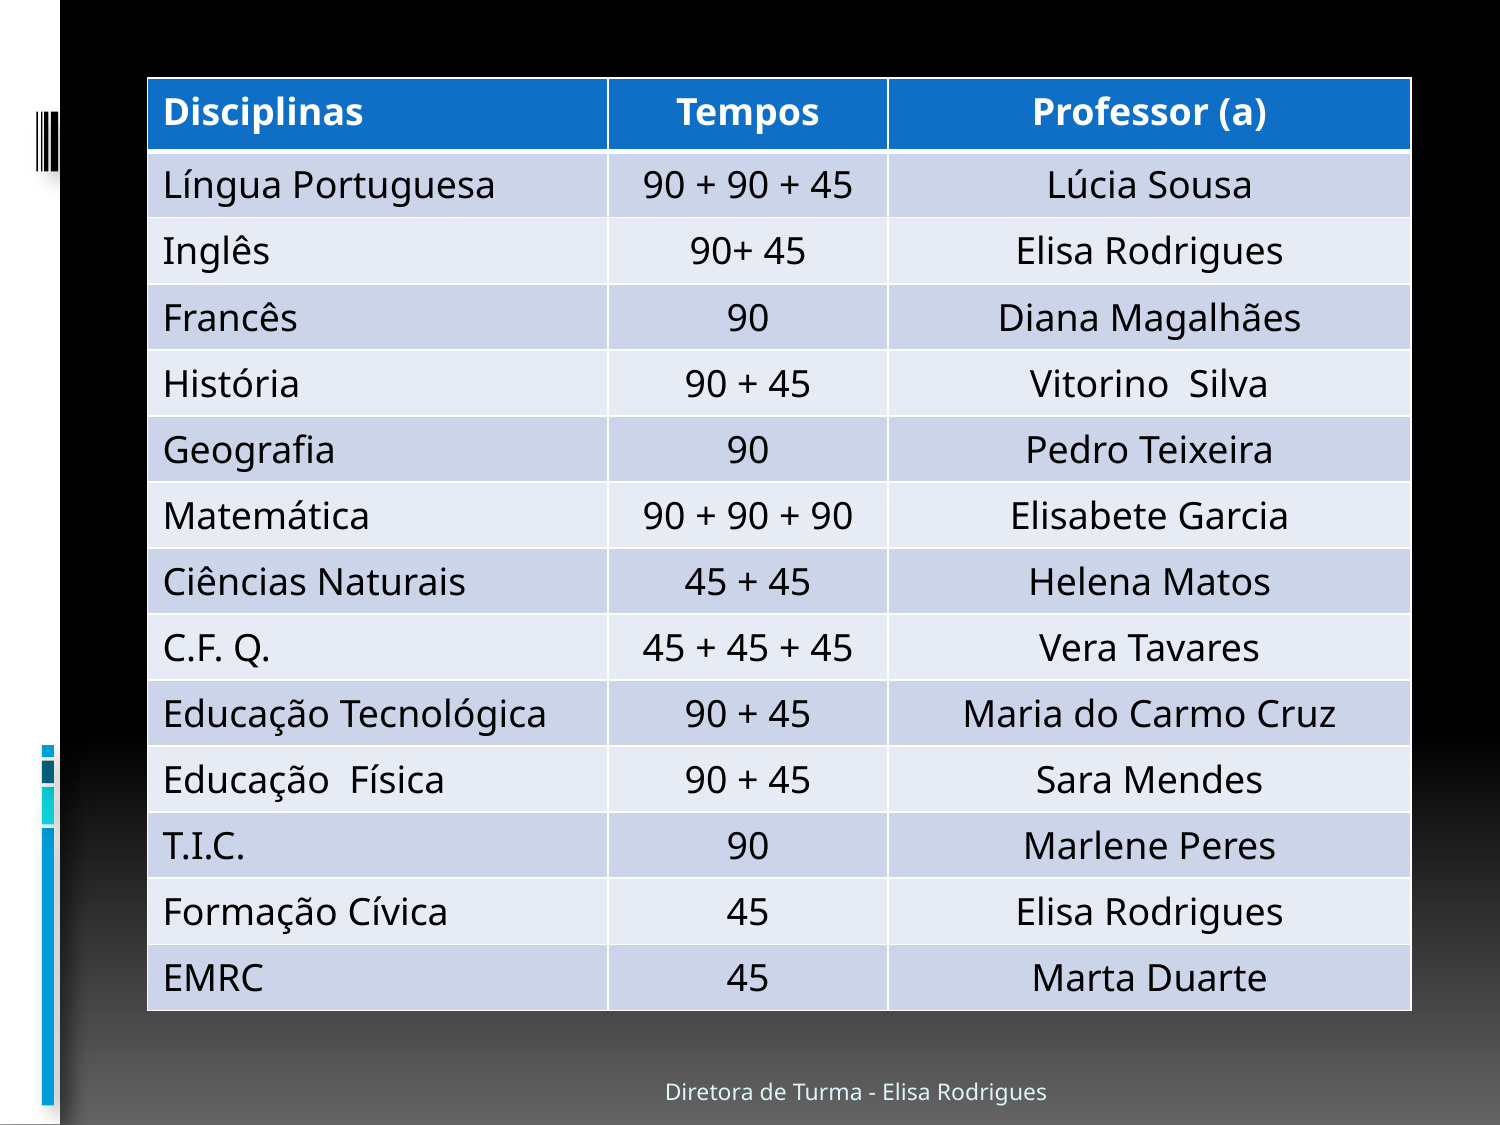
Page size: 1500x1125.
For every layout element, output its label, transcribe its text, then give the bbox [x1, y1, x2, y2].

table_cell 45 [609, 945, 887, 1010]
table_cell Geografia [148, 417, 607, 481]
table_cell 90 [609, 417, 887, 481]
table_header Professor (a) [889, 79, 1410, 149]
table_cell 90 + 90 + 45 [609, 154, 887, 217]
table_cell Marta Duarte [889, 945, 1410, 1010]
table_cell Lúcia Sousa [889, 154, 1410, 217]
table_cell 90 + 90 + 90 [609, 483, 887, 547]
table_cell 90 + 45 [609, 681, 887, 745]
table_cell Sara Mendes [889, 747, 1410, 811]
table_header Disciplinas [148, 79, 607, 149]
table_cell EMRC [148, 945, 607, 1010]
table_cell C.F. Q. [148, 615, 607, 679]
table_cell 90 [609, 813, 887, 877]
table_cell Elisa Rodrigues [889, 218, 1410, 283]
table_cell 45 + 45 [609, 549, 887, 613]
table_cell Matemática [148, 483, 607, 547]
table_cell Educação Física [148, 747, 607, 811]
table_cell T.I.C. [148, 813, 607, 877]
table_cell 45 + 45 + 45 [609, 615, 887, 679]
table_cell Diana Magalhães [889, 285, 1410, 349]
table_cell 90 + 45 [609, 351, 887, 415]
table_cell 45 [609, 879, 887, 944]
table_cell Língua Portuguesa [148, 154, 607, 217]
table_cell Pedro Teixeira [889, 417, 1410, 481]
table_cell Educação Tecnológica [148, 681, 607, 745]
table_cell Helena Matos [889, 549, 1410, 613]
table_cell 90 + 45 [609, 747, 887, 811]
table_cell História [148, 351, 607, 415]
table_cell 90 [609, 285, 887, 349]
table_cell Francês [148, 285, 607, 349]
table_cell Vera Tavares [889, 615, 1410, 679]
table_cell Vitorino Silva [889, 351, 1410, 415]
table_cell 90+ 45 [609, 218, 887, 283]
table_cell Elisabete Garcia [889, 483, 1410, 547]
table_cell Maria do Carmo Cruz [889, 681, 1410, 745]
footer Diretora de Turma - Elisa Rodrigues [150, 1052, 1063, 1113]
table_cell Formação Cívica [148, 879, 607, 944]
table_cell Elisa Rodrigues [889, 879, 1410, 944]
table_cell Ciências Naturais [148, 549, 607, 613]
table_header Tempos [609, 79, 887, 149]
table_cell Inglês [148, 218, 607, 283]
table_cell Marlene Peres [889, 813, 1410, 877]
